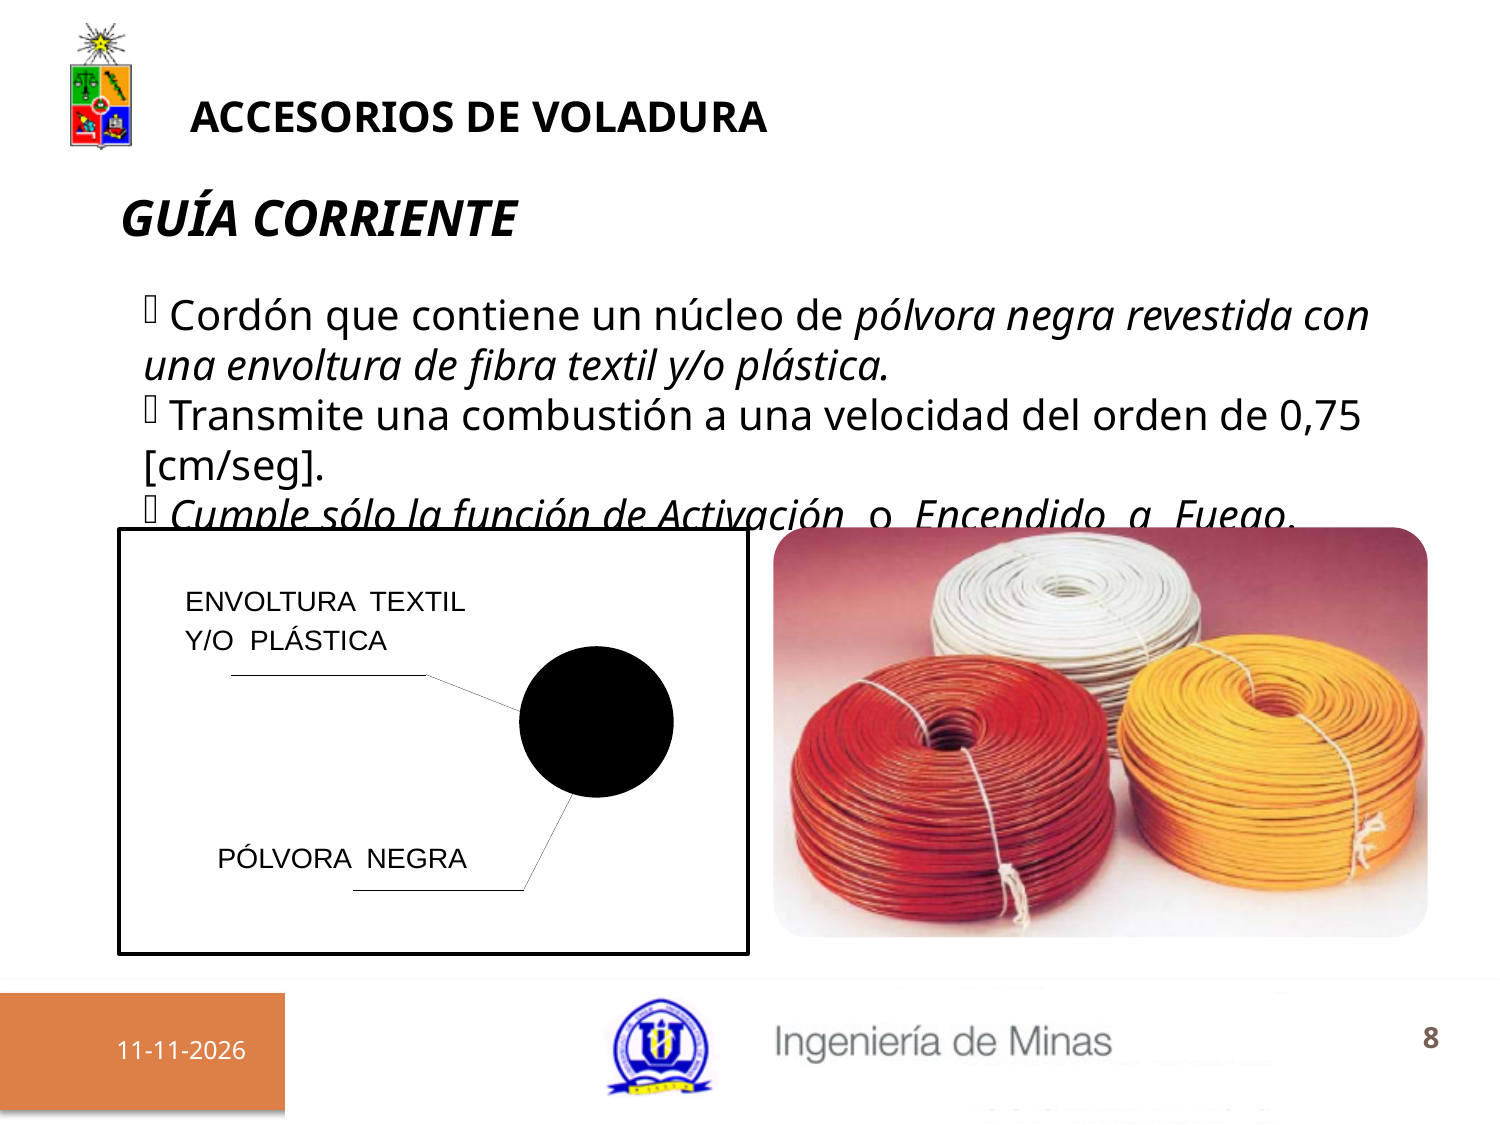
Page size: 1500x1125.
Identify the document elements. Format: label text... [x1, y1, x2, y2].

text_box Cordón que contiene un núcleo de pólvora negra revestida con una envoltura de fibra textil y/o plástica. Transmite una combustión a una velocidad del orden de 0,75 [cm/seg]. Cumple sólo la función de Activación o Encendido a Fuego. [128, 281, 1442, 547]
text_box Accesorios de voladura [175, 81, 1266, 148]
picture [69, 23, 132, 151]
text_box Guía Corriente [105, 187, 1196, 254]
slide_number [12, 995, 279, 1108]
picture [285, 980, 1500, 1125]
picture [773, 527, 1428, 938]
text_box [116, 527, 751, 957]
